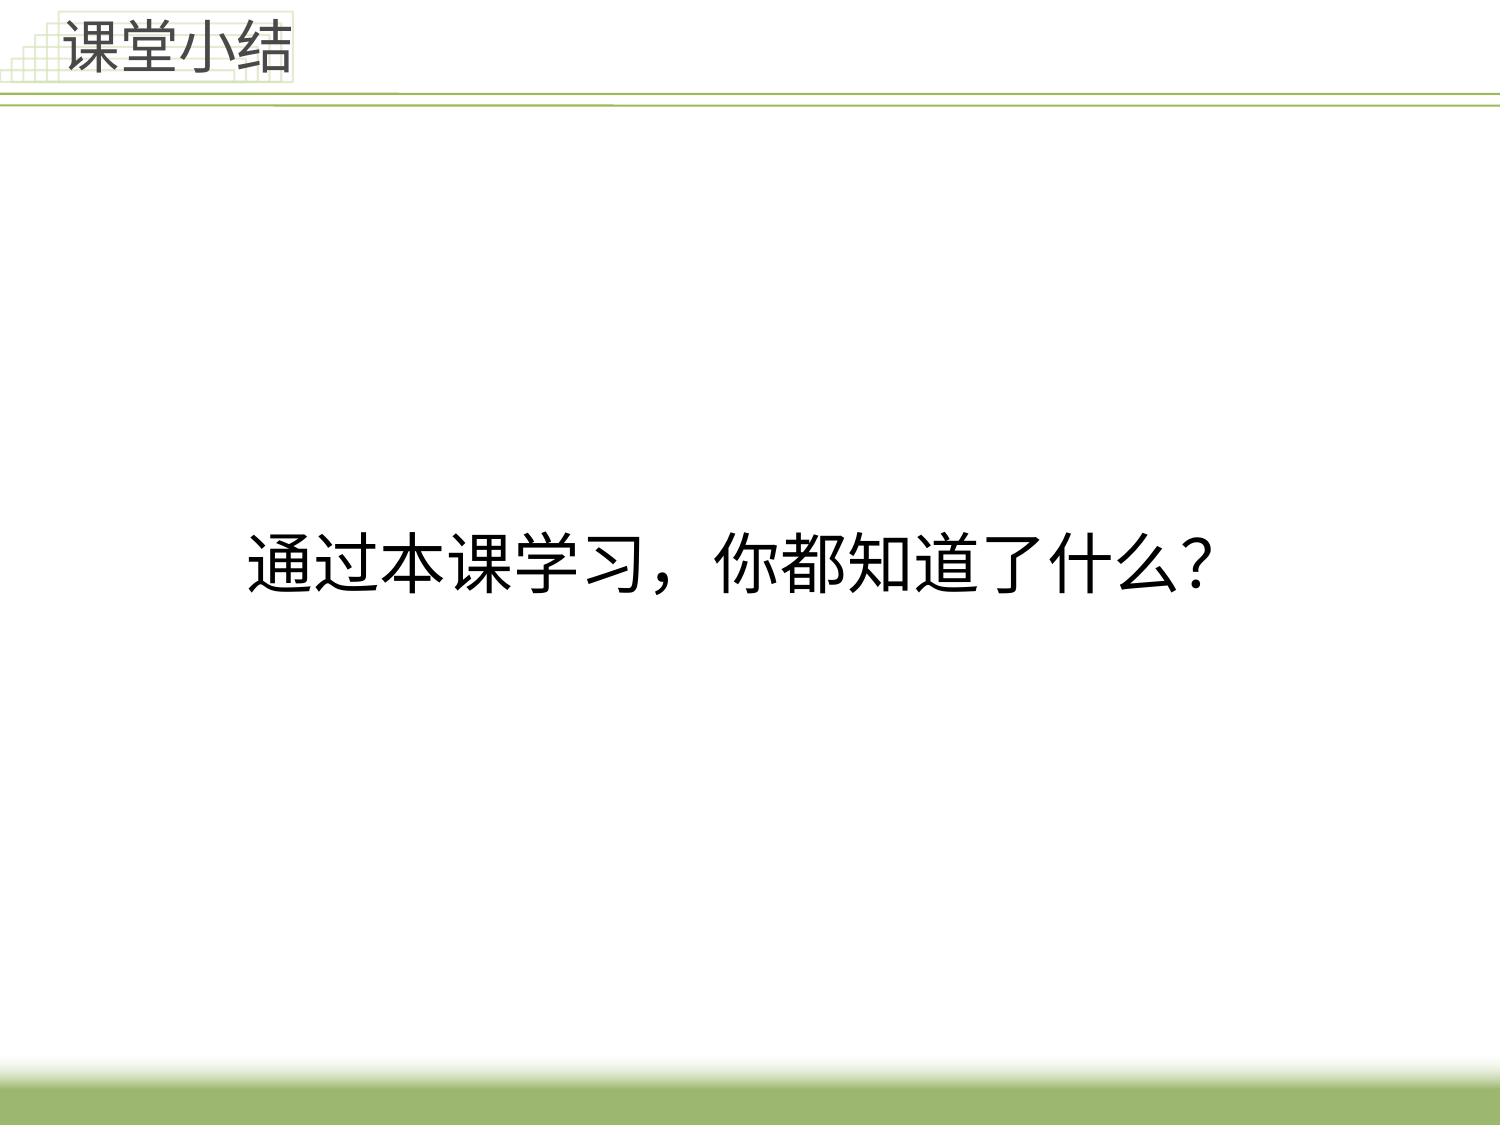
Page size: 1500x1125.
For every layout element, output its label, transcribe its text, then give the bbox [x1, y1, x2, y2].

list 通过本课学习，你都知道了什么？ [155, 309, 1339, 815]
list 课堂小结 [46, 0, 801, 98]
